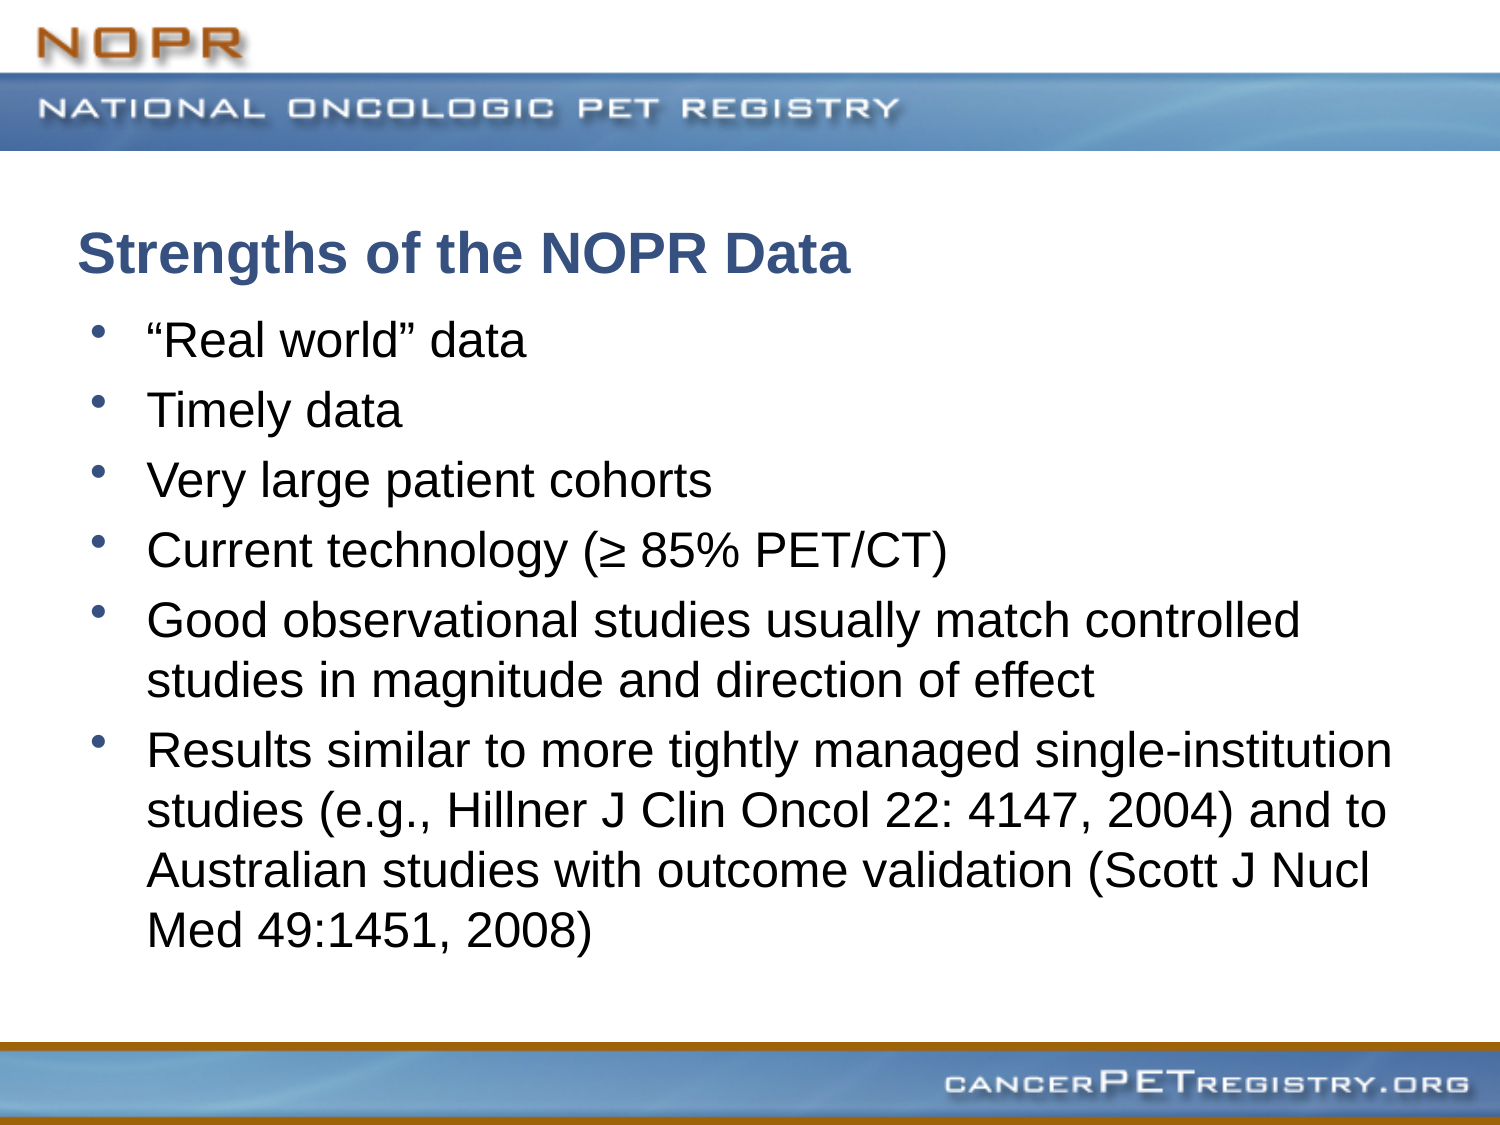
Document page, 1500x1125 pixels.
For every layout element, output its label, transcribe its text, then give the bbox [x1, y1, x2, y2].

list “Real world” data Timely data Very large patient cohorts Current technology (≥ 85% PET/CT) Good observational studies usually match controlled studies in magnitude and direction of effect Results similar to more tightly managed single-institution studies (e.g., Hillner J Clin Oncol 22: 4147, 2004) and to Australian studies with outcome validation (Scott J Nucl Med 49:1451, 2008) [74, 299, 1463, 1001]
picture [0, 1042, 1500, 1125]
picture [0, 24, 1500, 151]
title Strengths of the NOPR Data [62, 199, 1378, 301]
